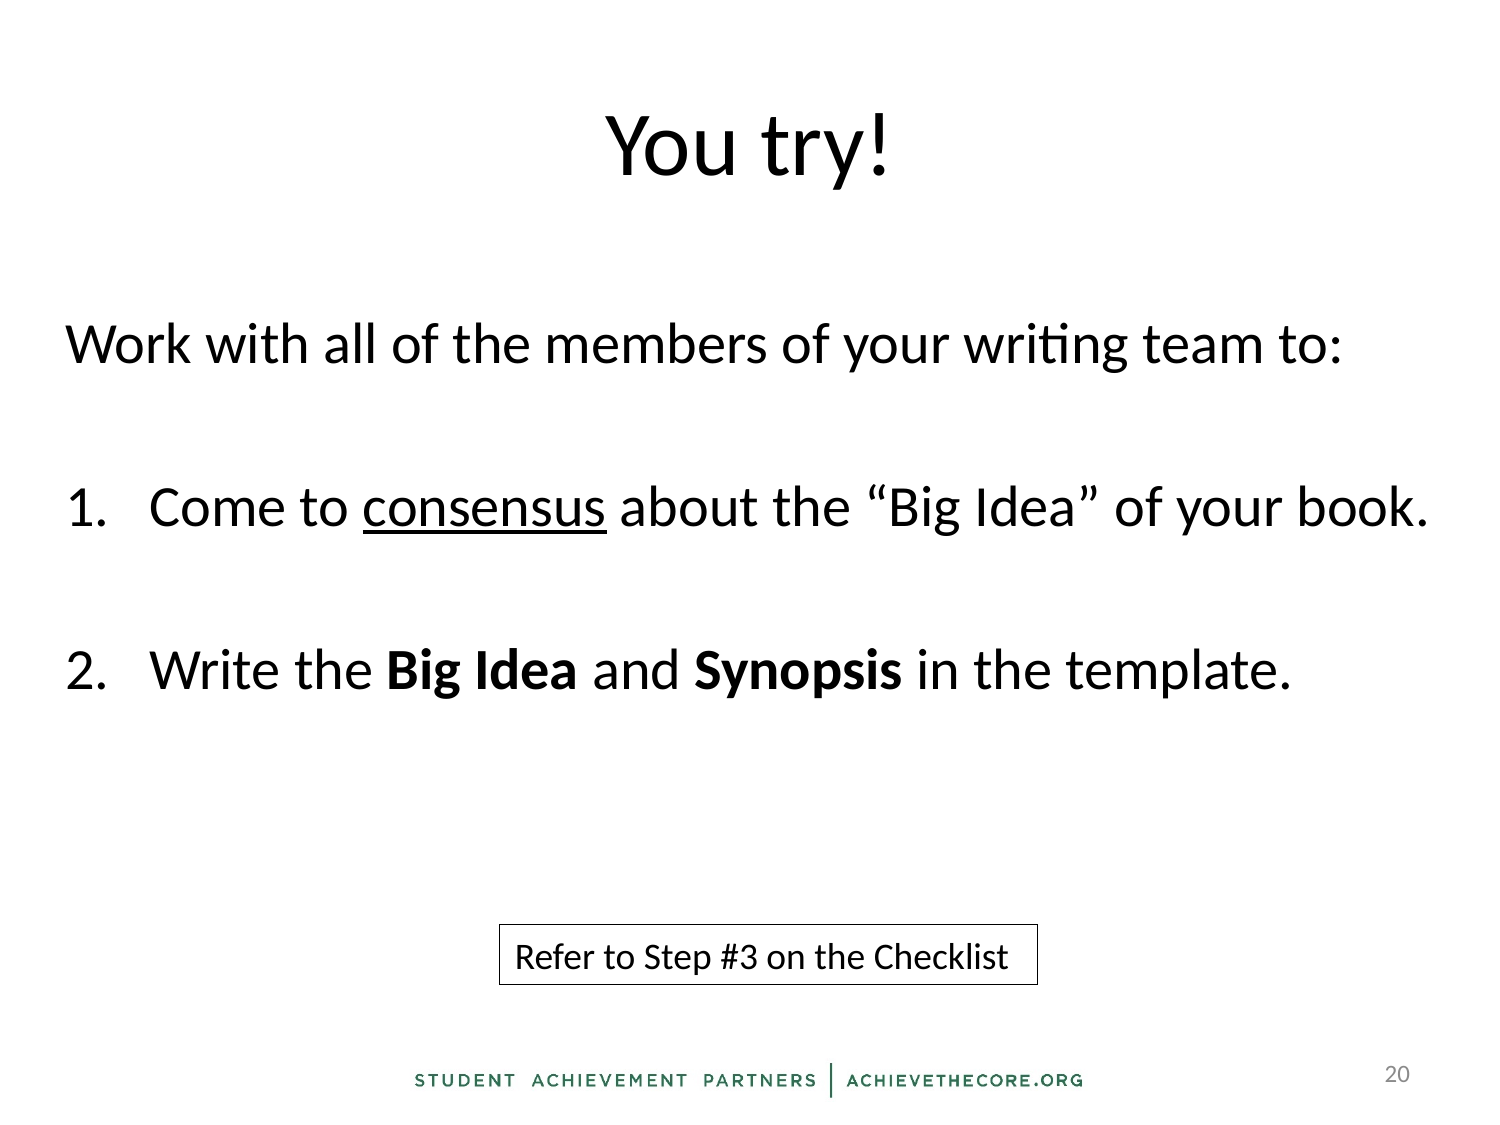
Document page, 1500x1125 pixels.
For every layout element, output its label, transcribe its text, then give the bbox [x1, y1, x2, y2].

picture [399, 1057, 1101, 1102]
list Work with all of the members of your writing team to: Come to consensus about the “Big Idea” of your book. Write the Big Idea and Synopsis in the template. [50, 297, 1477, 736]
slide_number 20 [1074, 1042, 1425, 1103]
text_box Refer to Step #3 on the Checklist [499, 924, 1038, 985]
title You try! [75, 45, 1425, 233]
